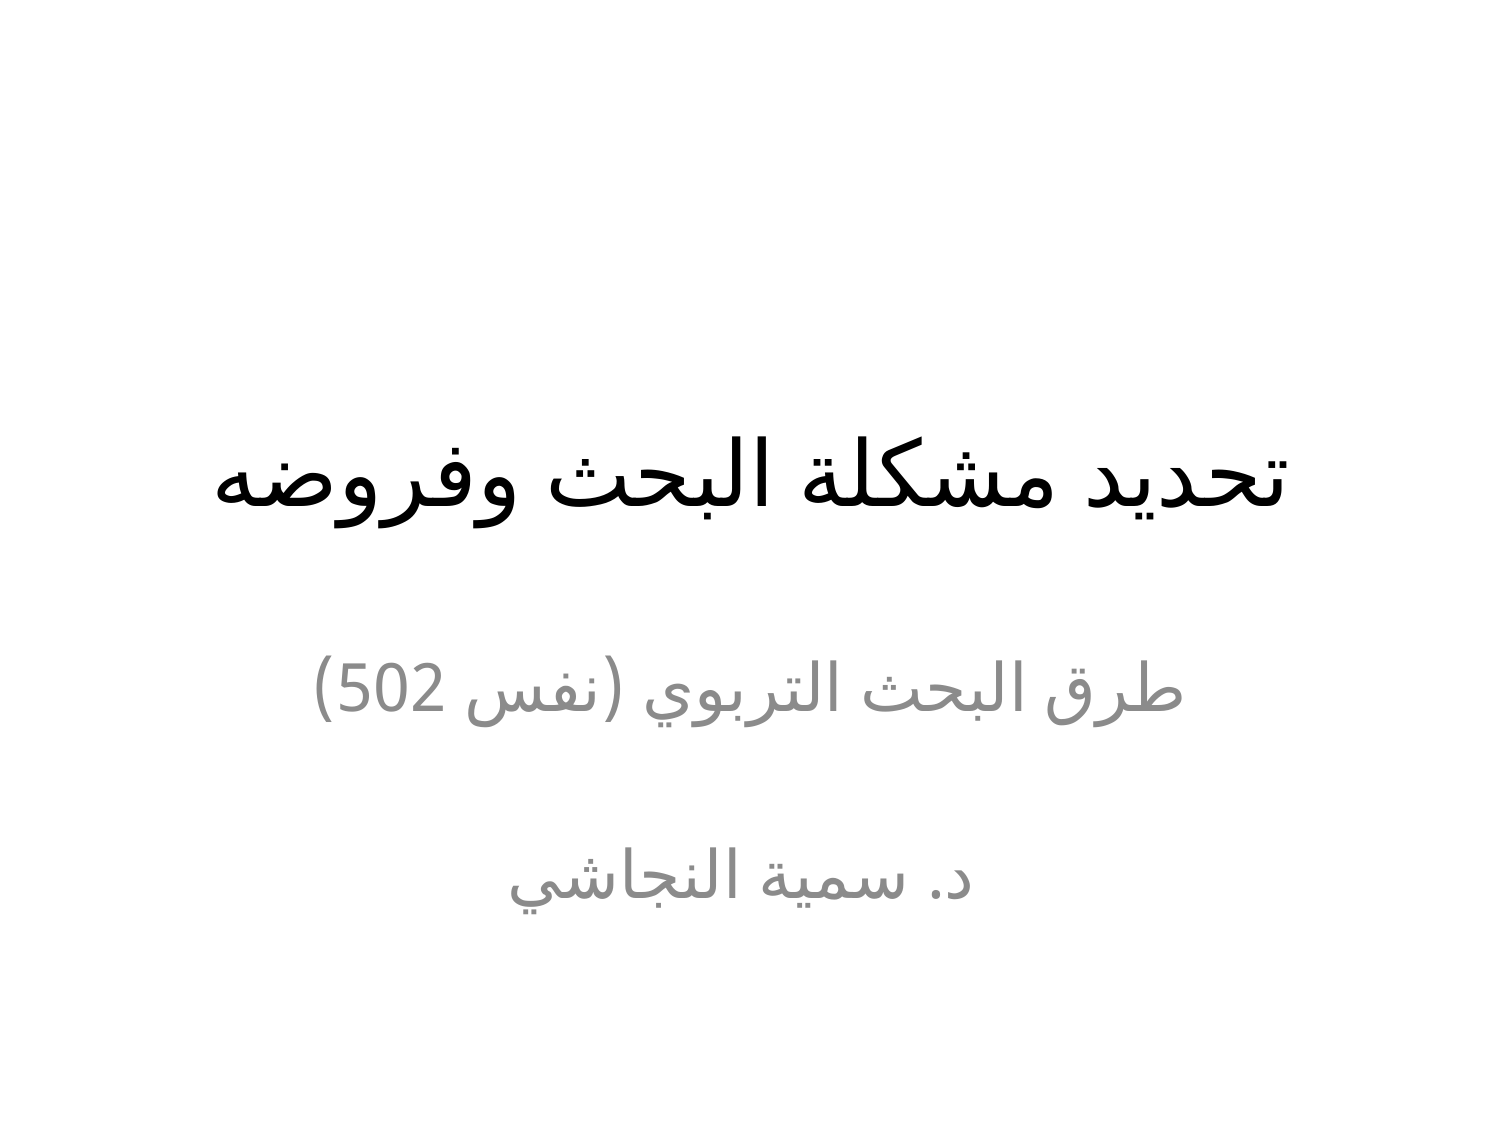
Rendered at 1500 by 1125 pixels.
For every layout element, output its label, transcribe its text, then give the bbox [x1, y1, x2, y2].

subtitle طرق البحث التربوي (نفس 502) د. سمية النجاشي [225, 637, 1275, 925]
title تحديد مشكلة البحث وفروضه [137, 349, 1413, 591]
